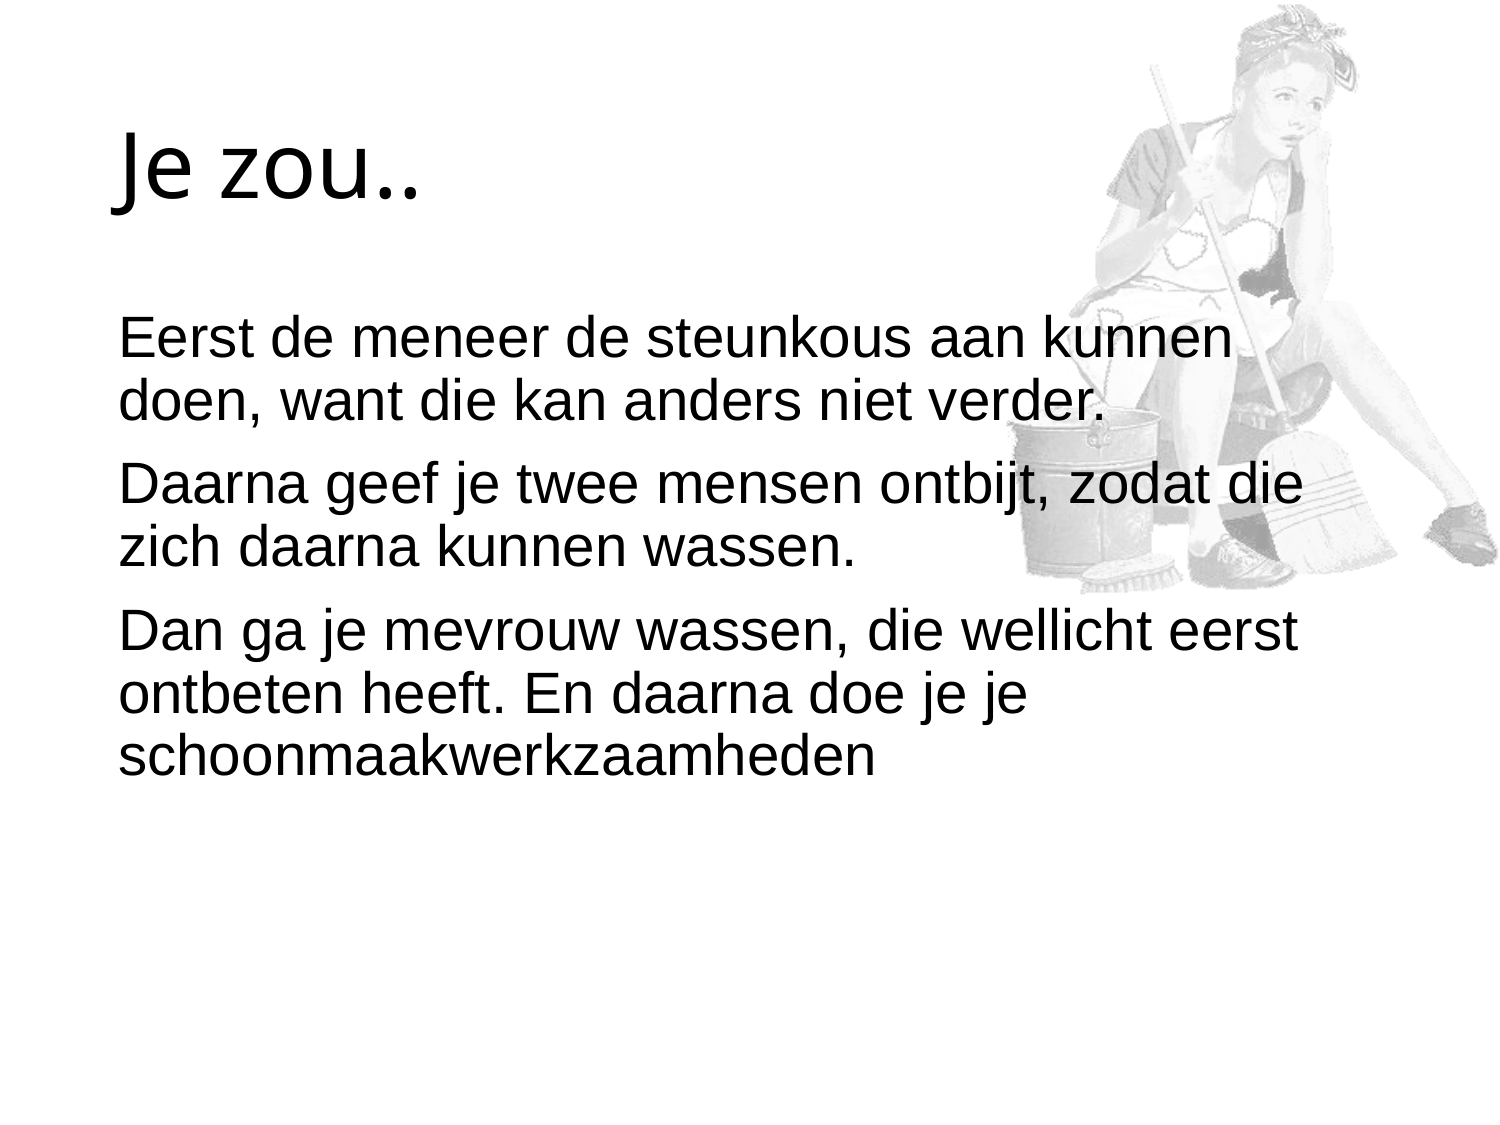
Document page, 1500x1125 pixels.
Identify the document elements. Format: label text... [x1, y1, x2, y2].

list Eerst de meneer de steunkous aan kunnen doen, want die kan anders niet verder. Daarna geef je twee mensen ontbijt, zodat die zich daarna kunnen wassen. Dan ga je mevrouw wassen, die wellicht eerst ontbeten heeft. En daarna doe je je schoonmaakwerkzaamheden [103, 299, 1397, 1014]
picture [1005, 2, 1500, 596]
title Je zou.. [103, 59, 1005, 278]
